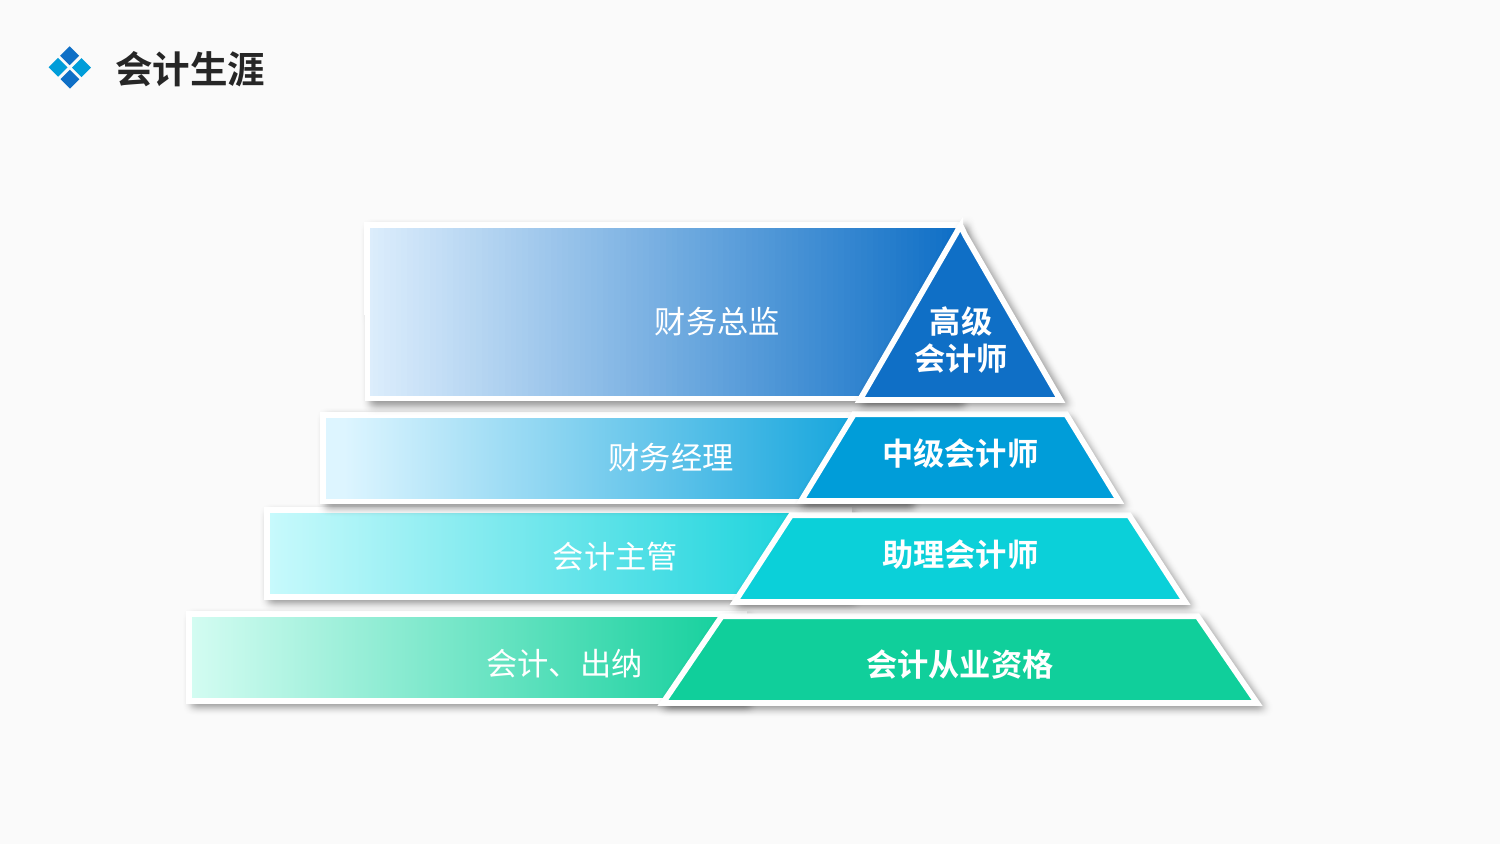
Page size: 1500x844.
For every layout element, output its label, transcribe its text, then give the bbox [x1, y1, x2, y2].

text_box 中级会计师 [781, 427, 1139, 480]
text_box 会计从业资格 [781, 638, 1139, 691]
text_box 财务总监 [604, 294, 831, 347]
text_box [188, 613, 731, 702]
text_box [366, 224, 960, 400]
text_box [845, 413, 1075, 427]
text_box [800, 480, 1121, 502]
text_box 财务经理 [558, 430, 785, 483]
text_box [55, 52, 85, 83]
text_box [322, 414, 852, 503]
text_box 会计生涯 [100, 38, 735, 99]
text_box [858, 385, 1062, 401]
text_box [920, 224, 1000, 294]
text_box 会计主管 [502, 529, 729, 582]
text_box [733, 529, 1187, 603]
text_box [266, 509, 793, 598]
text_box [782, 514, 1138, 528]
text_box [661, 615, 1259, 704]
text_box 高级 会计师 [855, 294, 1067, 385]
text_box 助理会计师 [781, 528, 1139, 581]
text_box 会计、出纳 [451, 636, 678, 689]
